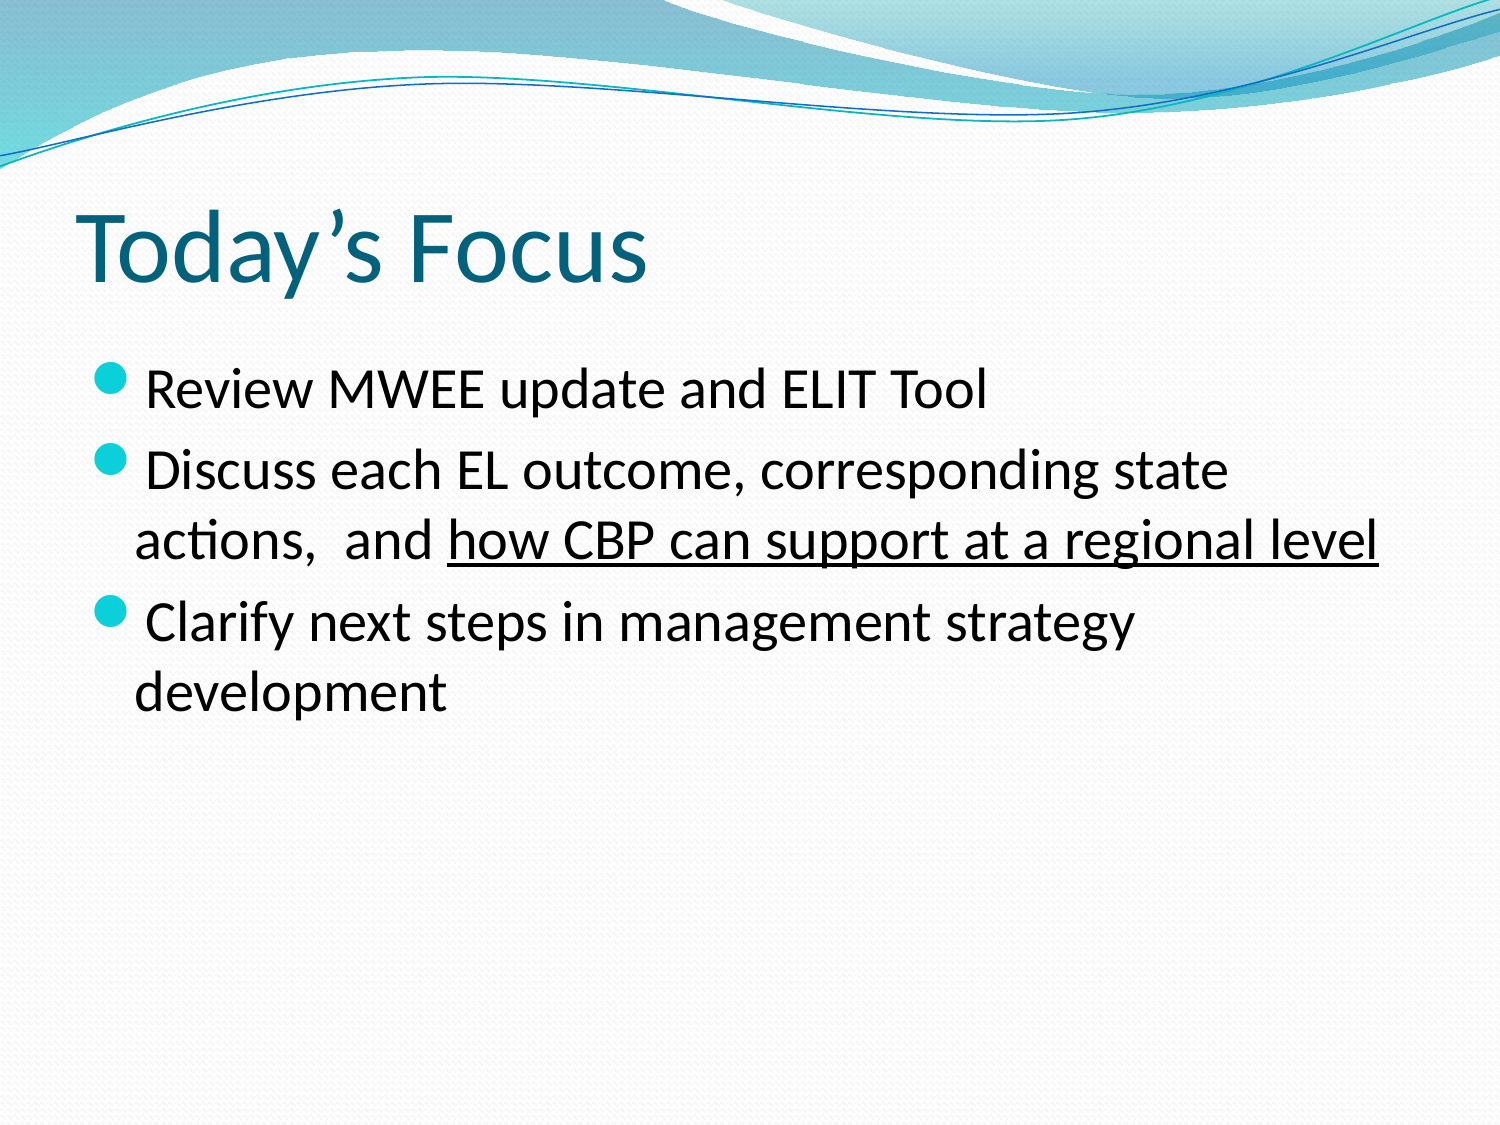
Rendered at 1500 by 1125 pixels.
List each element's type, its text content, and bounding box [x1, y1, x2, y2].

title Today’s Focus [75, 115, 1425, 303]
list Review MWEE update and ELIT Tool Discuss each EL outcome, corresponding state actions, and how CBP can support at a regional level Clarify next steps in management strategy development [75, 342, 1425, 1125]
